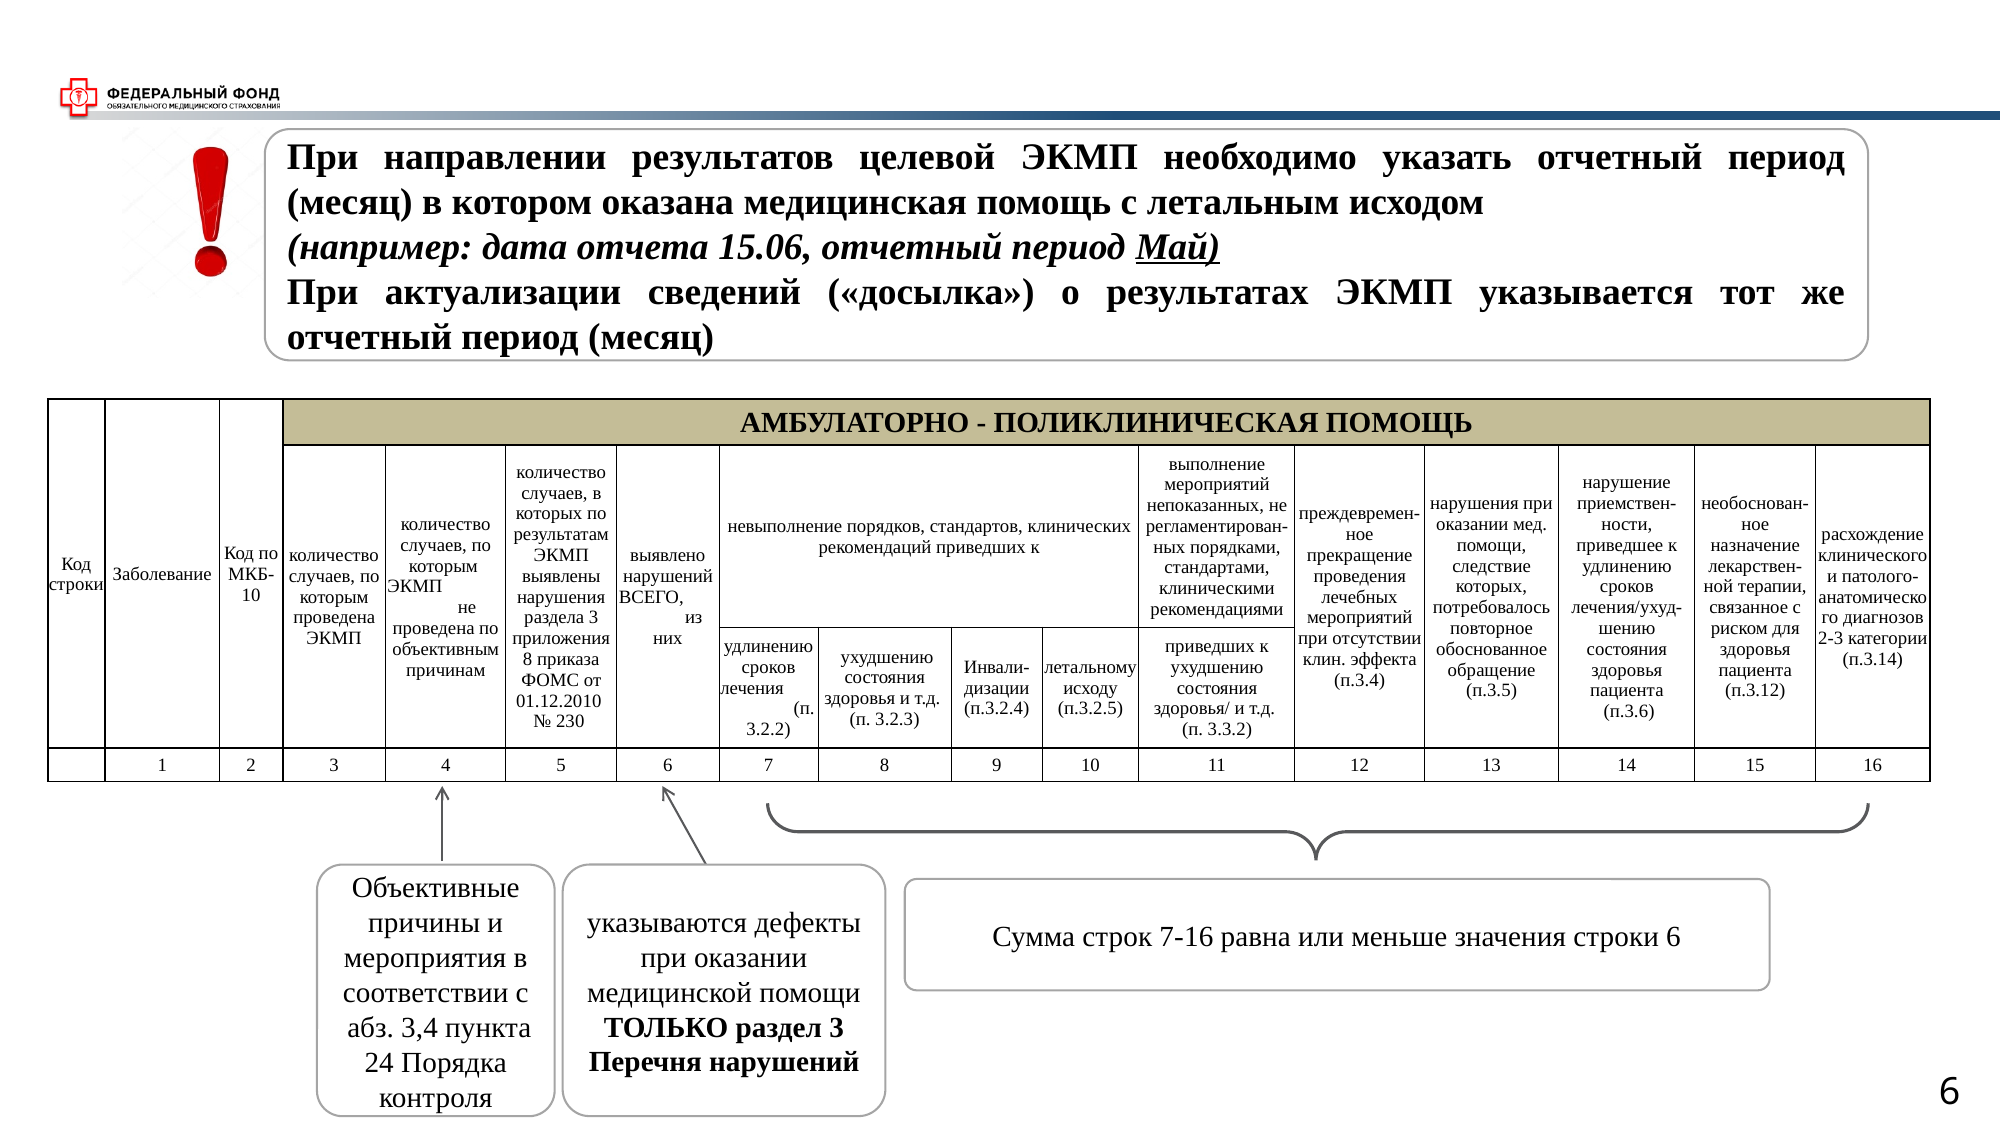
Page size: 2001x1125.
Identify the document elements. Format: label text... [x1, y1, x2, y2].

table_cell нарушения при оказании мед. помощи, следствие которых, потребовалось повторное обоснованное обращение (п.3.5) [1425, 446, 1558, 747]
table_cell 5 [506, 749, 616, 781]
slide_number 6 [1525, 1063, 1976, 1123]
table_cell 16 [1816, 749, 1929, 781]
table_cell ухудшению состояния здоровья и т.д. (п. 3.2.3) [819, 628, 951, 747]
table_header Код по МКБ-10 [220, 400, 282, 747]
text_box [767, 803, 1869, 861]
table_cell количество случаев, по которым ЭКМП не проведена по объективным причинам [386, 446, 505, 747]
table_cell необоснован-ное назначение лекарствен-ной терапии, связанное с риском для здоровья пациента (п.3.12) [1695, 446, 1815, 747]
table_header Код строки [49, 400, 104, 747]
table_cell расхождение клинического и патолого-анатомического диагнозов 2-3 категории (п.3.14) [1816, 446, 1929, 747]
table_cell [49, 749, 104, 781]
table_cell 15 [1695, 749, 1815, 781]
table_cell 1 [106, 749, 219, 781]
table_cell 2 [220, 749, 282, 781]
table_cell летальному исходу (п.3.2.5) [1043, 628, 1138, 747]
table_cell нарушение приемствен-ности, приведшее к удлинению сроков лечения/ухуд-шению состояния здоровья пациента (п.3.6) [1559, 446, 1694, 747]
table_cell 11 [1139, 749, 1294, 781]
table_cell невыполнение порядков, стандартов, клинических рекомендаций приведших к [720, 446, 1138, 627]
table_cell 10 [1043, 749, 1138, 781]
table_cell выполнение мероприятий непоказанных, не регламентирован-ных порядками, стандартами, клиническими рекомендациями [1139, 446, 1294, 627]
table_cell количество случаев, по которым проведена ЭКМП [284, 446, 385, 747]
table_cell 3 [284, 749, 385, 781]
table_cell приведших к ухудшению состояния здоровья/ и т.д. (п. 3.3.2) [1139, 628, 1294, 747]
table_cell 6 [617, 749, 719, 781]
text_box Объективные причины и мероприятия в соответствии с абз. 3,4 пункта 24 Порядка контроля [315, 863, 556, 1118]
table_cell преждевремен-ное прекращение проведения лечебных мероприятий при отсутствии клин. эффекта (п.3.4) [1295, 446, 1424, 747]
text_box При направлении результатов целевой ЭКМП необходимо указать отчетный период (месяц) в котором оказана медицинская помощь с летальным исходом (например: дата отчета 15.06, отчетный период Май) При актуализации сведений («досылка») о результатах ЭКМП указывается тот же отчетный период (месяц) [263, 128, 1870, 362]
table_cell выявлено нарушений ВСЕГО, из них [617, 446, 719, 747]
table_cell 14 [1559, 749, 1694, 781]
text_box Сумма строк 7-16 равна или меньше значения строки 6 [903, 877, 1771, 992]
picture [58, 78, 280, 120]
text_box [662, 785, 709, 870]
table_cell 7 [720, 749, 818, 781]
table_header АМБУЛАТОРНО - ПОЛИКЛИНИЧЕСКАЯ ПОМОЩЬ [284, 400, 1929, 444]
table_cell количество случаев, в которых по результатам ЭКМП выявлены нарушения раздела 3 приложения 8 приказа ФОМС от 01.12.2010 № 230 [506, 446, 616, 747]
table_cell 9 [952, 749, 1042, 781]
table_cell удлинению сроков лечения (п. 3.2.2) [720, 628, 818, 747]
table_cell 12 [1295, 749, 1424, 781]
table_cell 4 [386, 749, 505, 781]
table_cell Инвали-дизации (п.3.2.4) [952, 628, 1042, 747]
text_box указываются дефекты при оказании медицинской помощи ТОЛЬКО раздел 3 Перечня нарушений [561, 863, 887, 1118]
table_cell 13 [1425, 749, 1558, 781]
table_header Заболевание [106, 400, 219, 747]
picture [121, 127, 293, 298]
table_cell 8 [819, 749, 951, 781]
